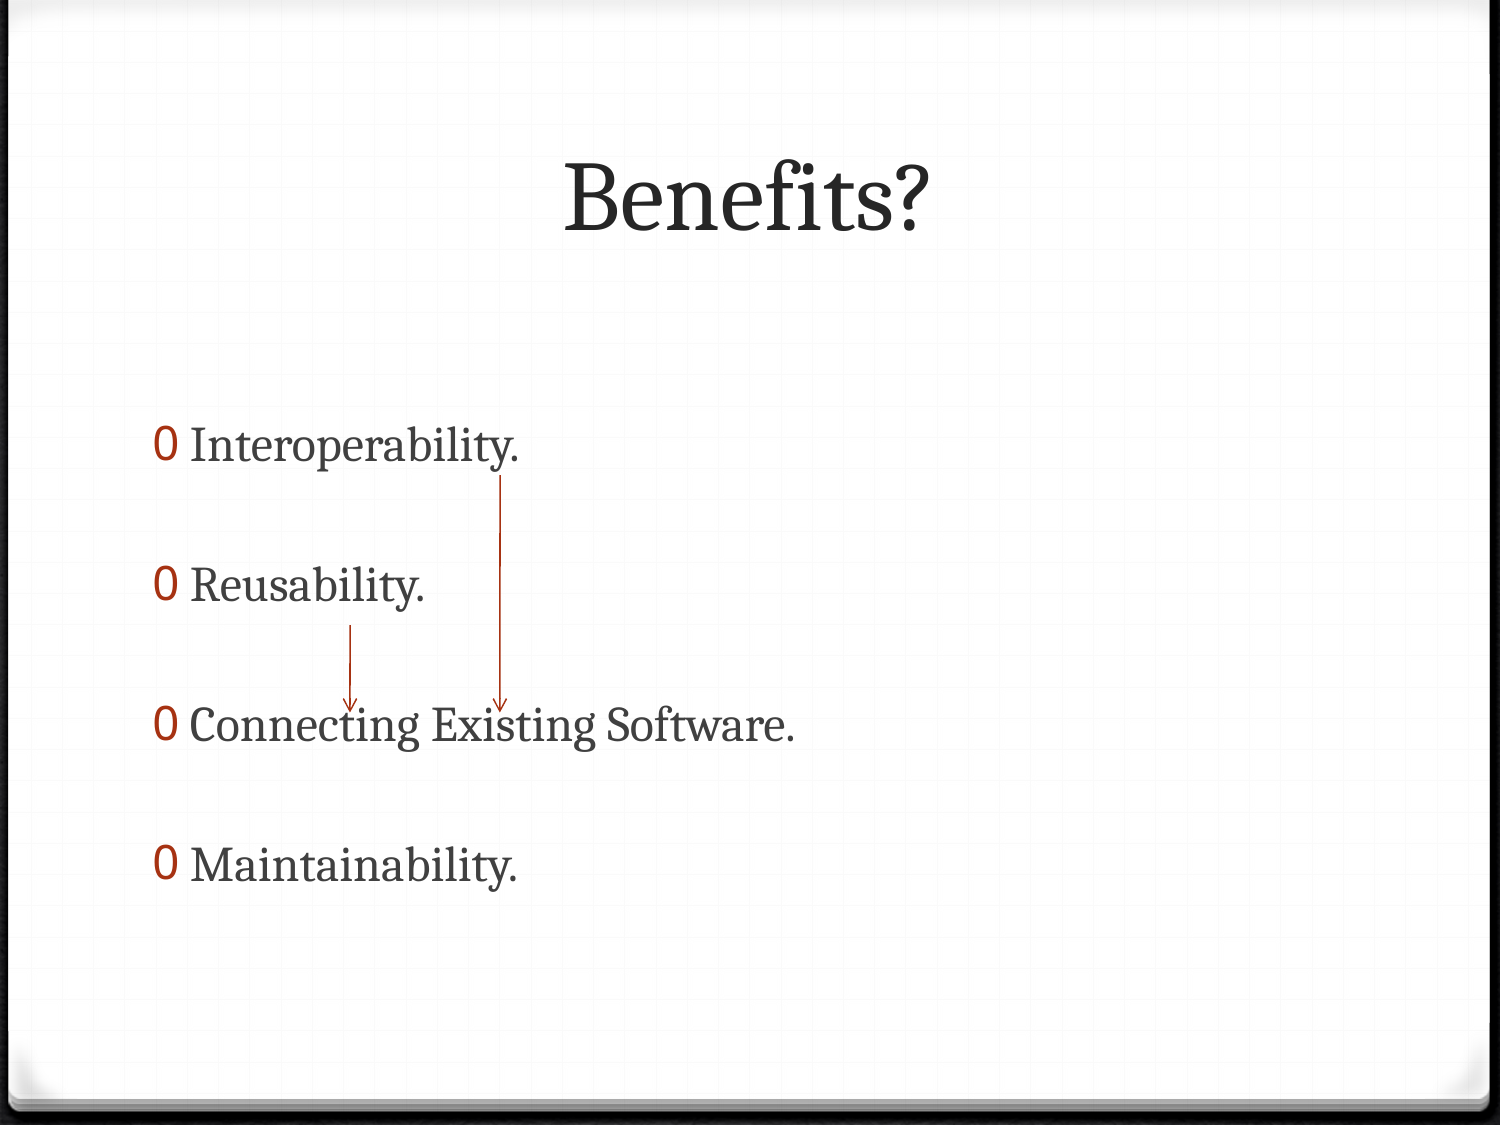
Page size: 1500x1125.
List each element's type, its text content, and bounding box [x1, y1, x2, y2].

list Interoperability. Reusability. Connecting Existing Software. Maintainability. [137, 334, 1363, 983]
picture [0, 0, 1500, 1125]
title Benefits? [90, 71, 1410, 309]
